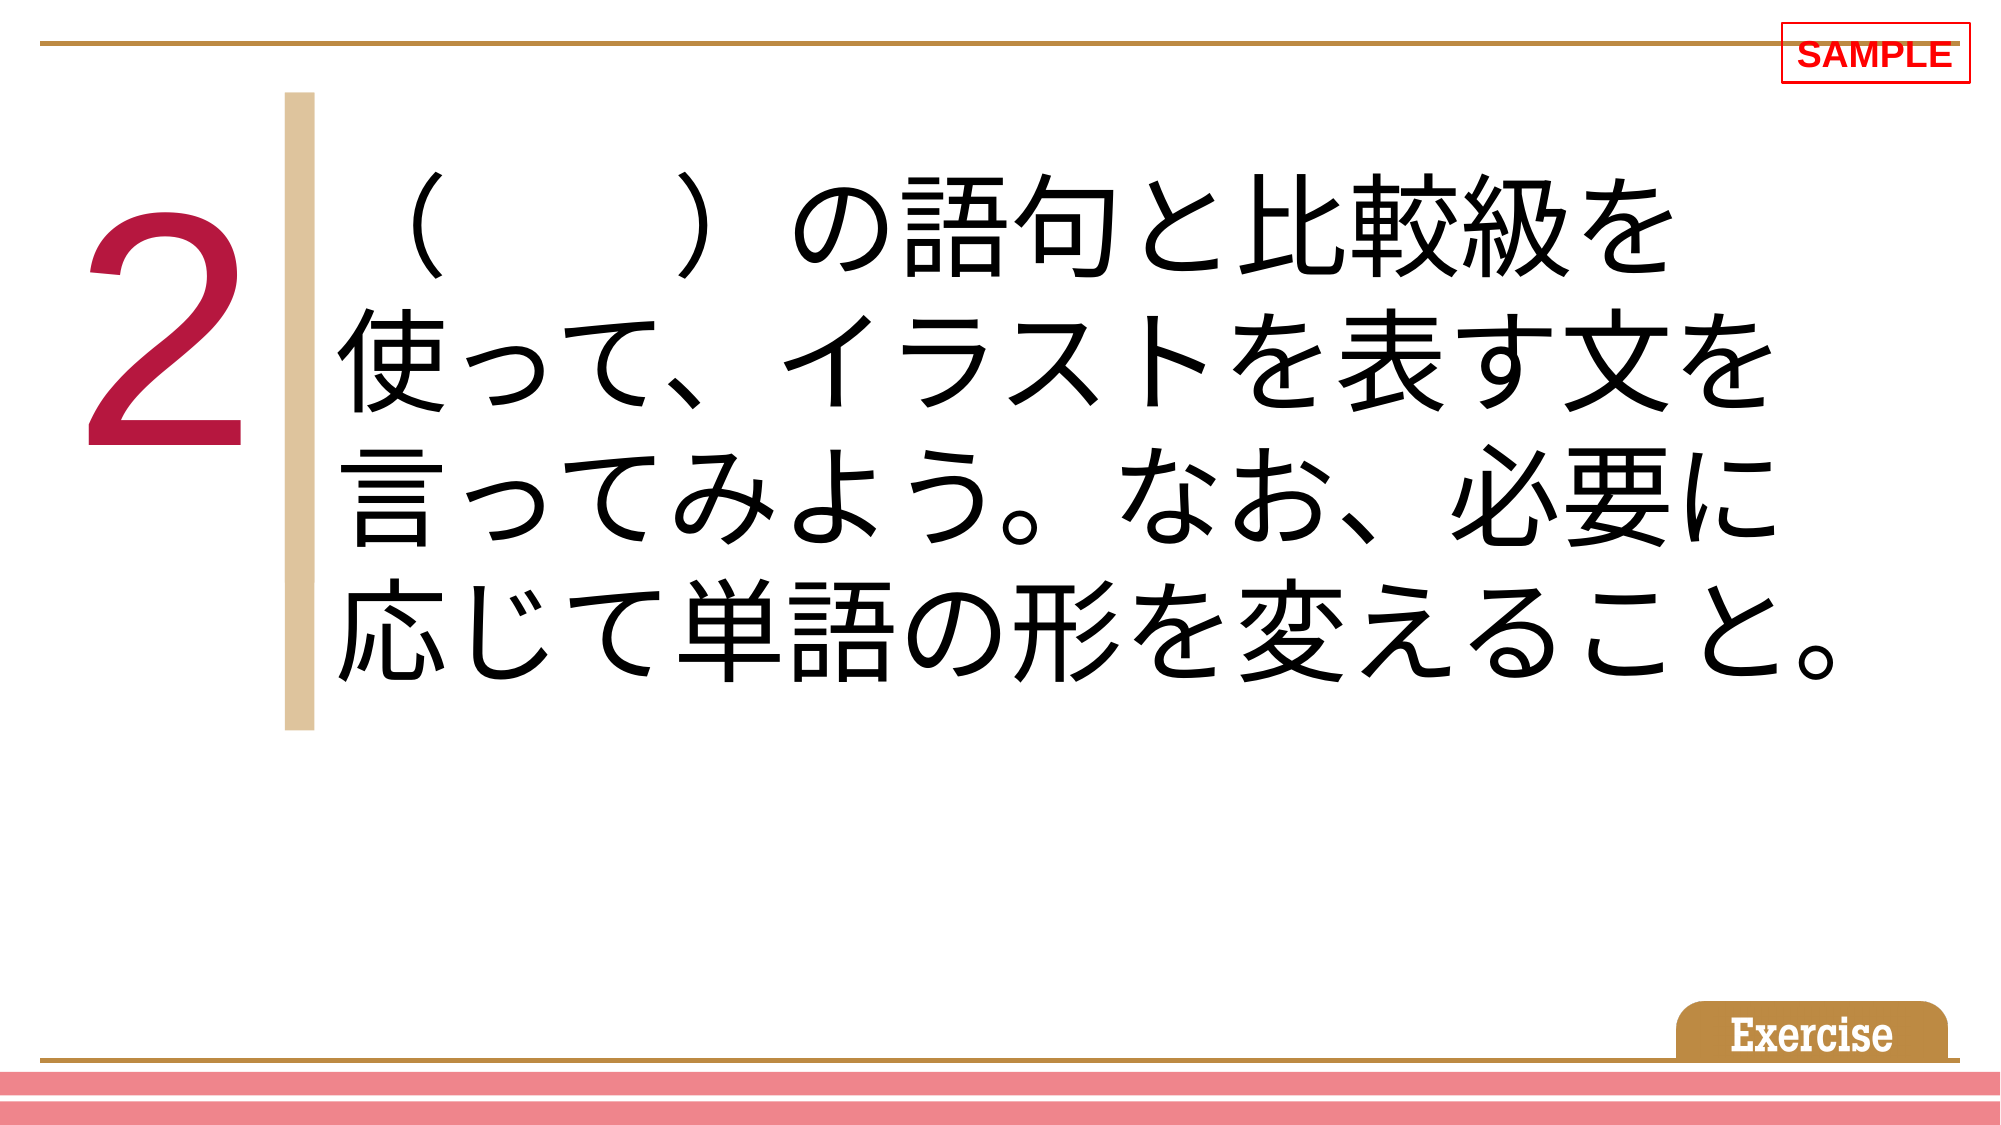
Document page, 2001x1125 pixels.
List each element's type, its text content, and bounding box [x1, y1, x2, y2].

text_box SAMPLE [1782, 22, 1971, 83]
picture [1676, 1001, 1948, 1058]
text_box [284, 92, 315, 731]
list 2 [33, 92, 284, 583]
list （ ）の語句と比較級を使って、イラストを表す文を言ってみよう。なお、必要に応じて単語の形を変えること。 [320, 148, 1890, 981]
